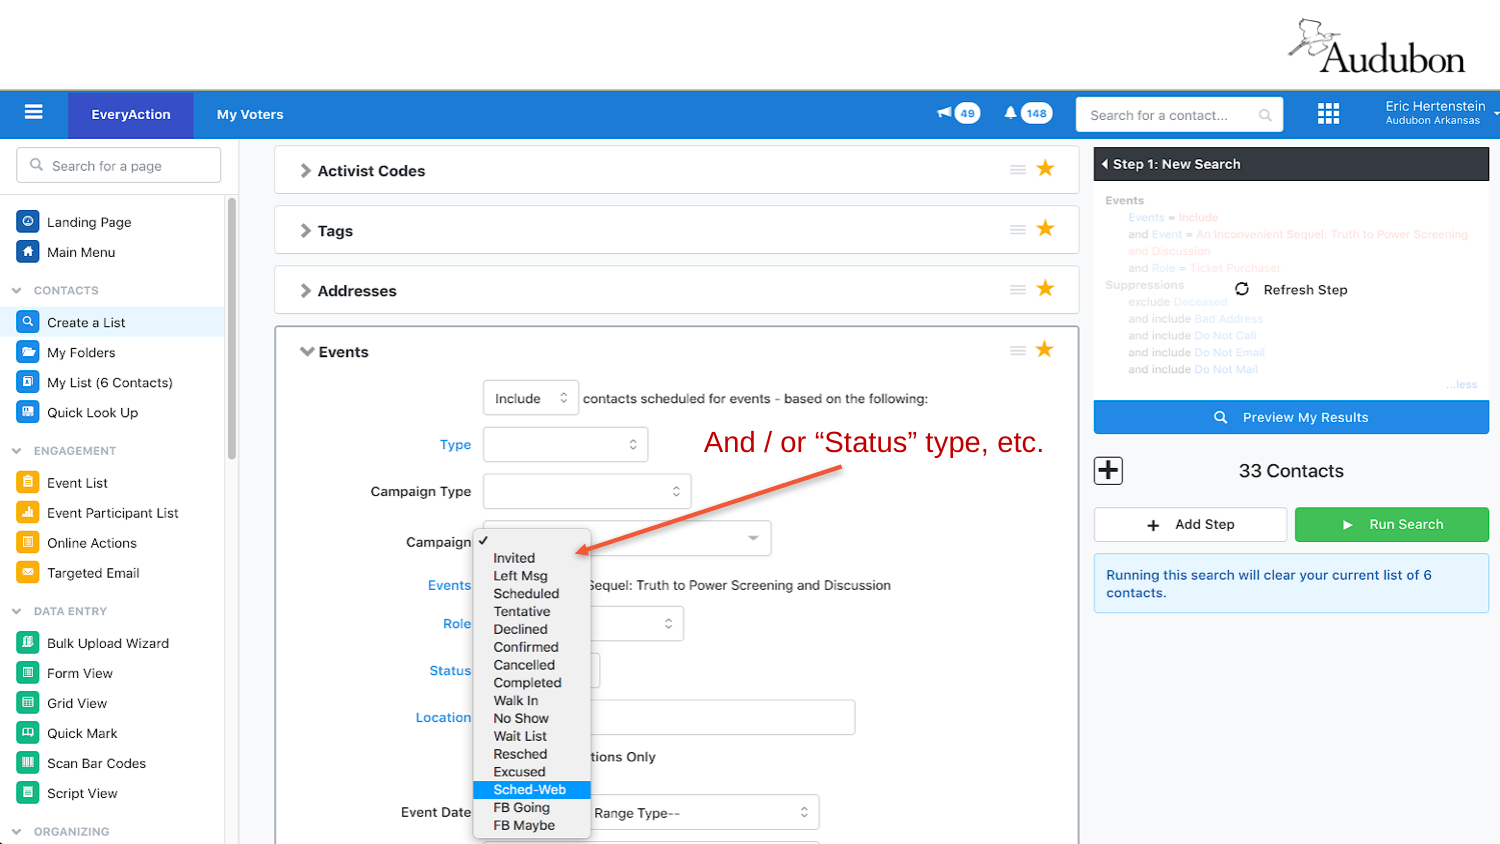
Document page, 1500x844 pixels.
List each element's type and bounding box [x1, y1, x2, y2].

text_box [574, 466, 842, 554]
picture [0, 88, 1500, 844]
picture [1287, 18, 1466, 73]
